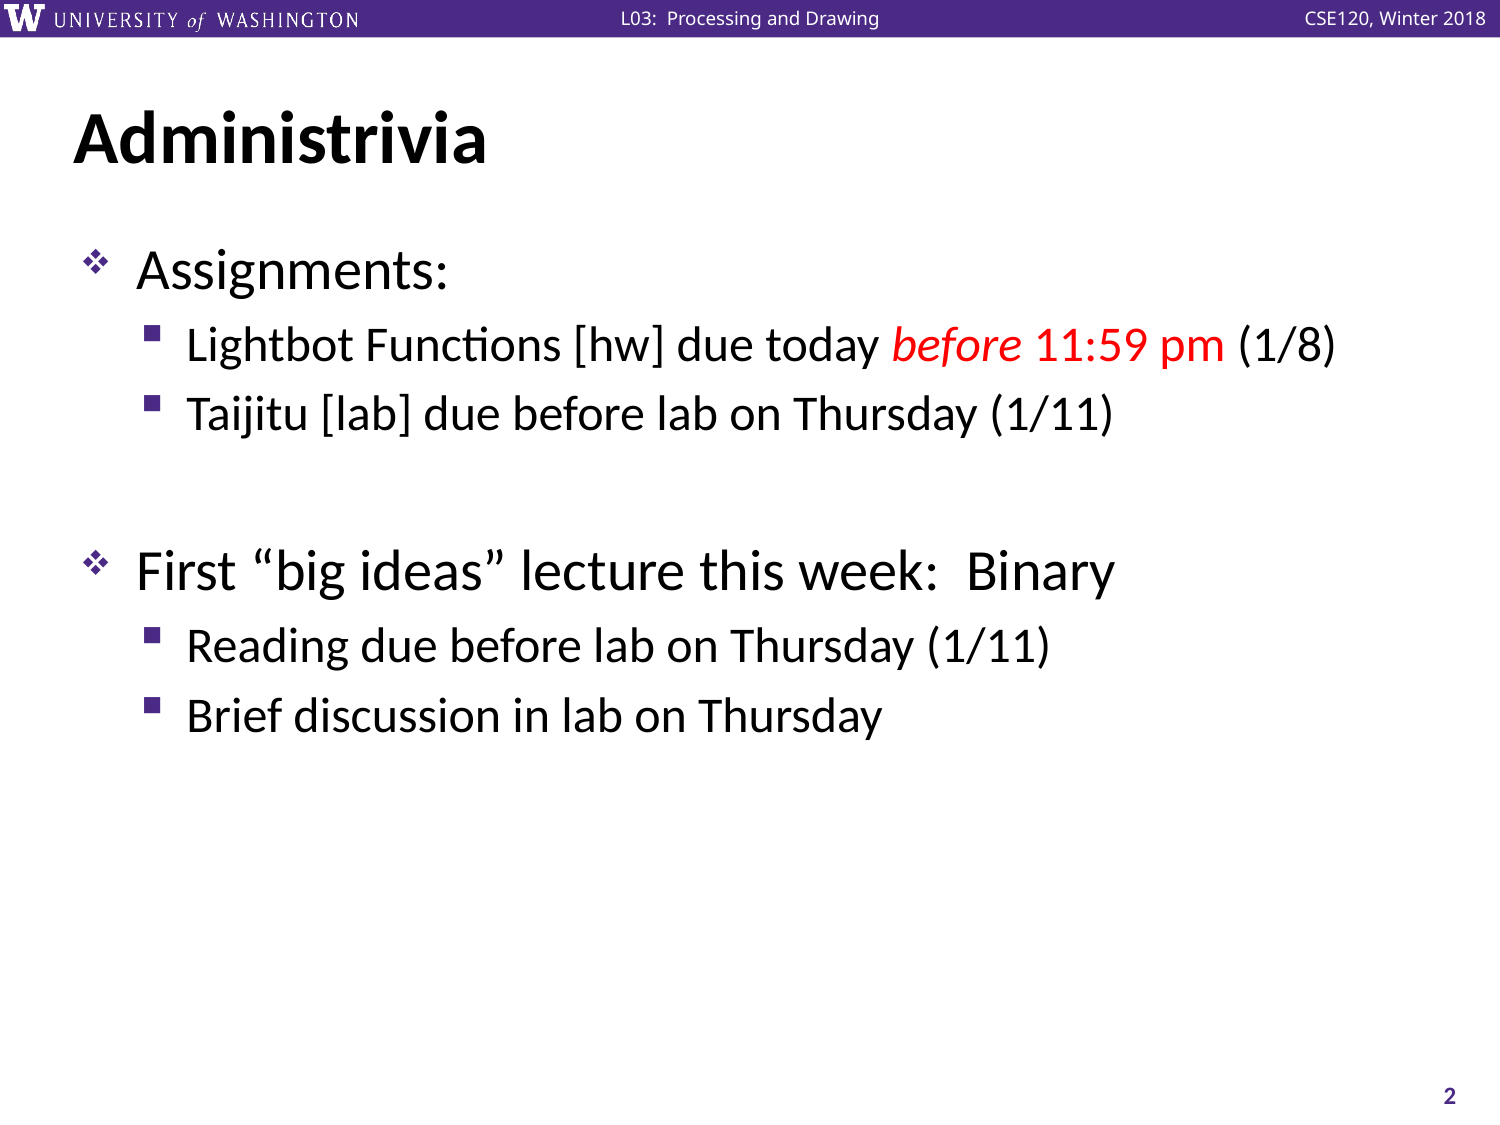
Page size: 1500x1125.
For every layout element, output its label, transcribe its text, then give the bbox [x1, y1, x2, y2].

list Assignments: Lightbot Functions [hw] due today before 11:59 pm (1/8) Taijitu [lab] due before lab on Thursday (1/11) First “big ideas” lecture this week: Binary Reading due before lab on Thursday (1/11) Brief discussion in lab on Thursday [64, 223, 1438, 1040]
slide_number 2 [1400, 1065, 1500, 1125]
picture [4, 4, 358, 32]
title Administrivia [58, 71, 1438, 197]
